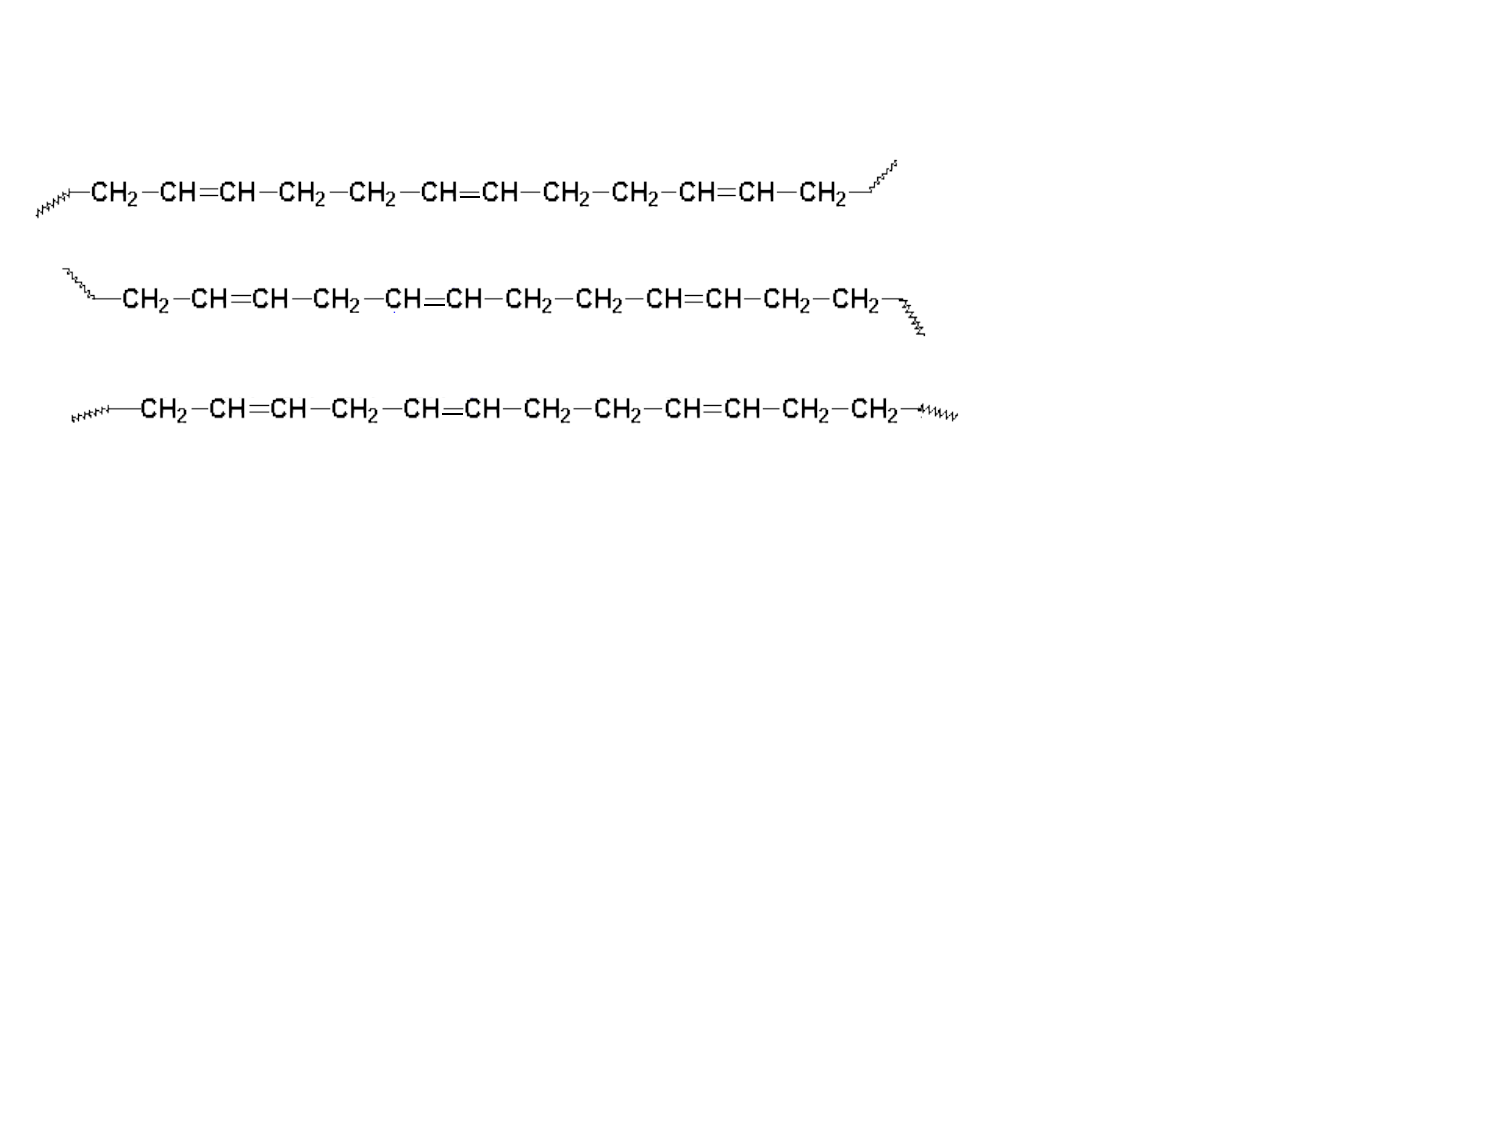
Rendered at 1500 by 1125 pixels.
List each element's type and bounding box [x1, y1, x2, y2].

text_box [17, 90, 975, 1012]
